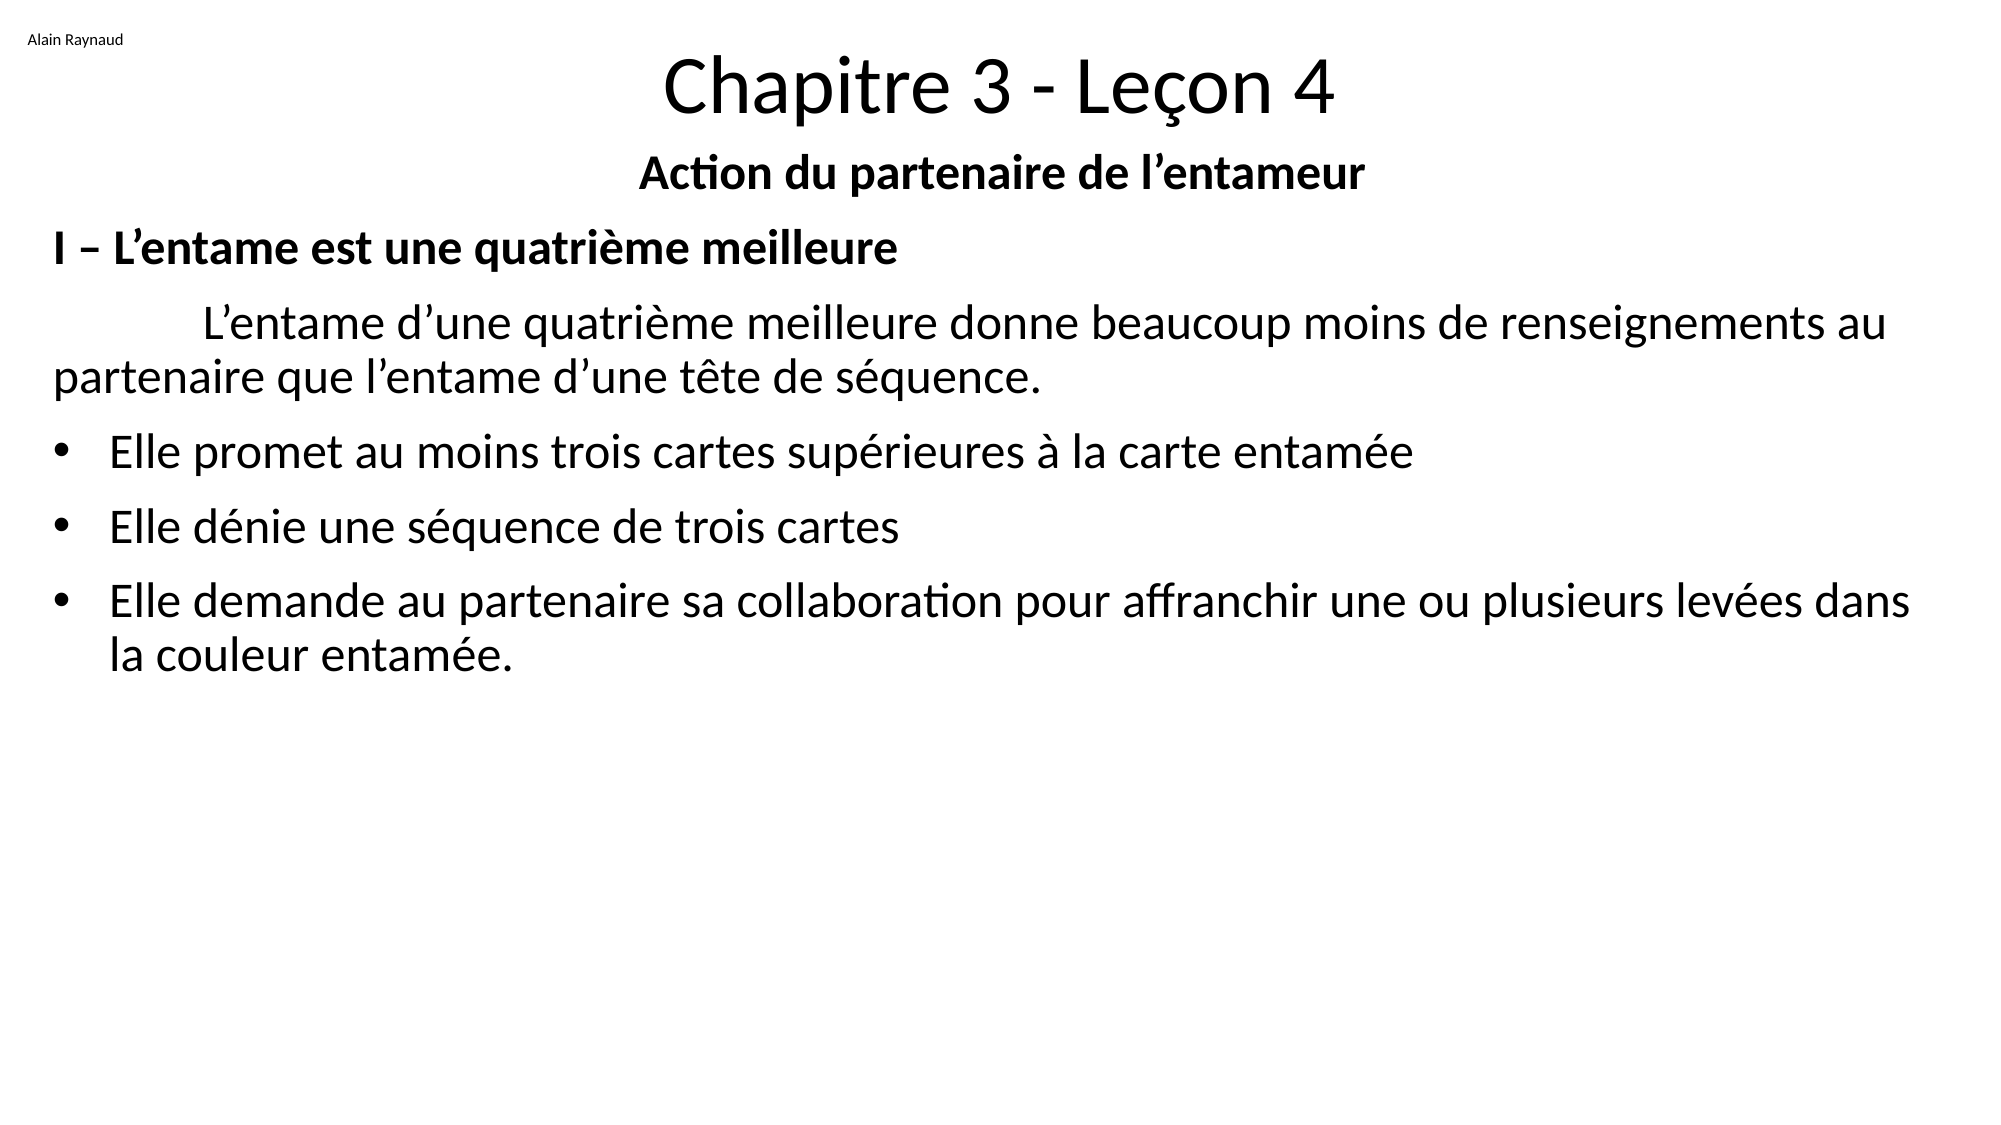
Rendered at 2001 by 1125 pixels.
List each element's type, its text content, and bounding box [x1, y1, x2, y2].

title Chapitre 3 - Leçon 4 [249, 38, 1750, 139]
text_box Alain Raynaud [12, 21, 147, 57]
subtitle Action du partenaire de l’entameur I – L’entame est une quatrième meilleure L’entame d’une quatrième meilleure donne beaucoup moins de renseignements au partenaire que l’entame d’une tête de séquence. Elle promet au moins trois cartes supérieures à la carte entamée Elle dénie une séquence de trois cartes Elle demande au partenaire sa collaboration pour affranchir une ou plusieurs levées dans la couleur entamée. [37, 139, 1968, 1088]
